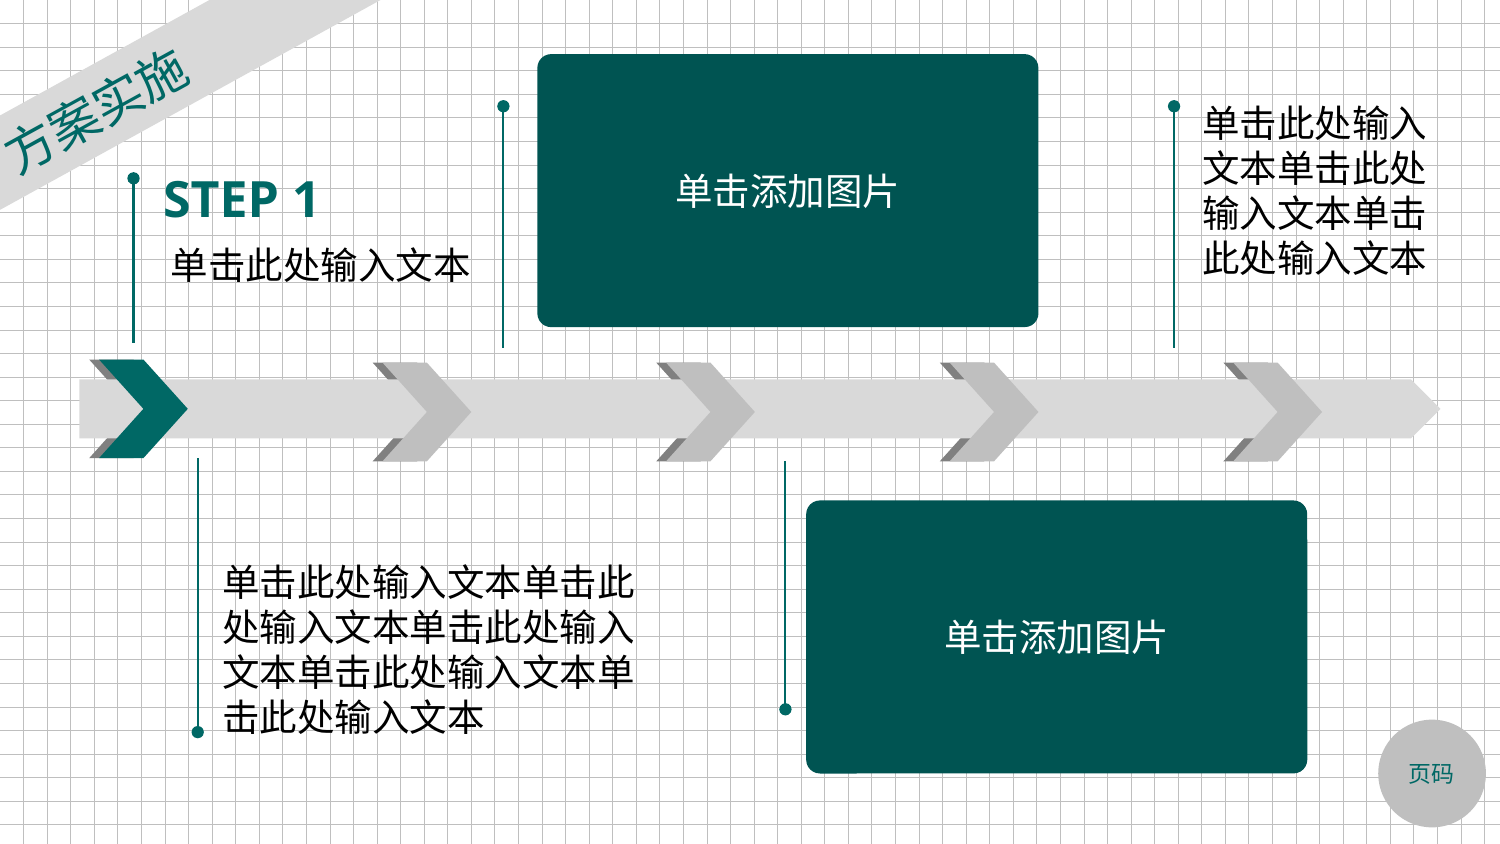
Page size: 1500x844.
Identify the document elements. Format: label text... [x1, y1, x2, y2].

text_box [138, 160, 504, 296]
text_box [78, 359, 1441, 462]
text_box 单击此处输入文本单击此处输入文本单击此处输入文本单击此处输入文本单击此处输入文本 [207, 551, 657, 747]
text_box 方案实施 [0, 0, 385, 213]
text_box 单击添加图片 [804, 498, 1310, 776]
text_box 页码 [1376, 717, 1489, 830]
text_box 单击添加图片 [535, 51, 1041, 330]
text_box 单击此处输入文本单击此处输入文本单击此处输入文本 [1187, 92, 1459, 287]
